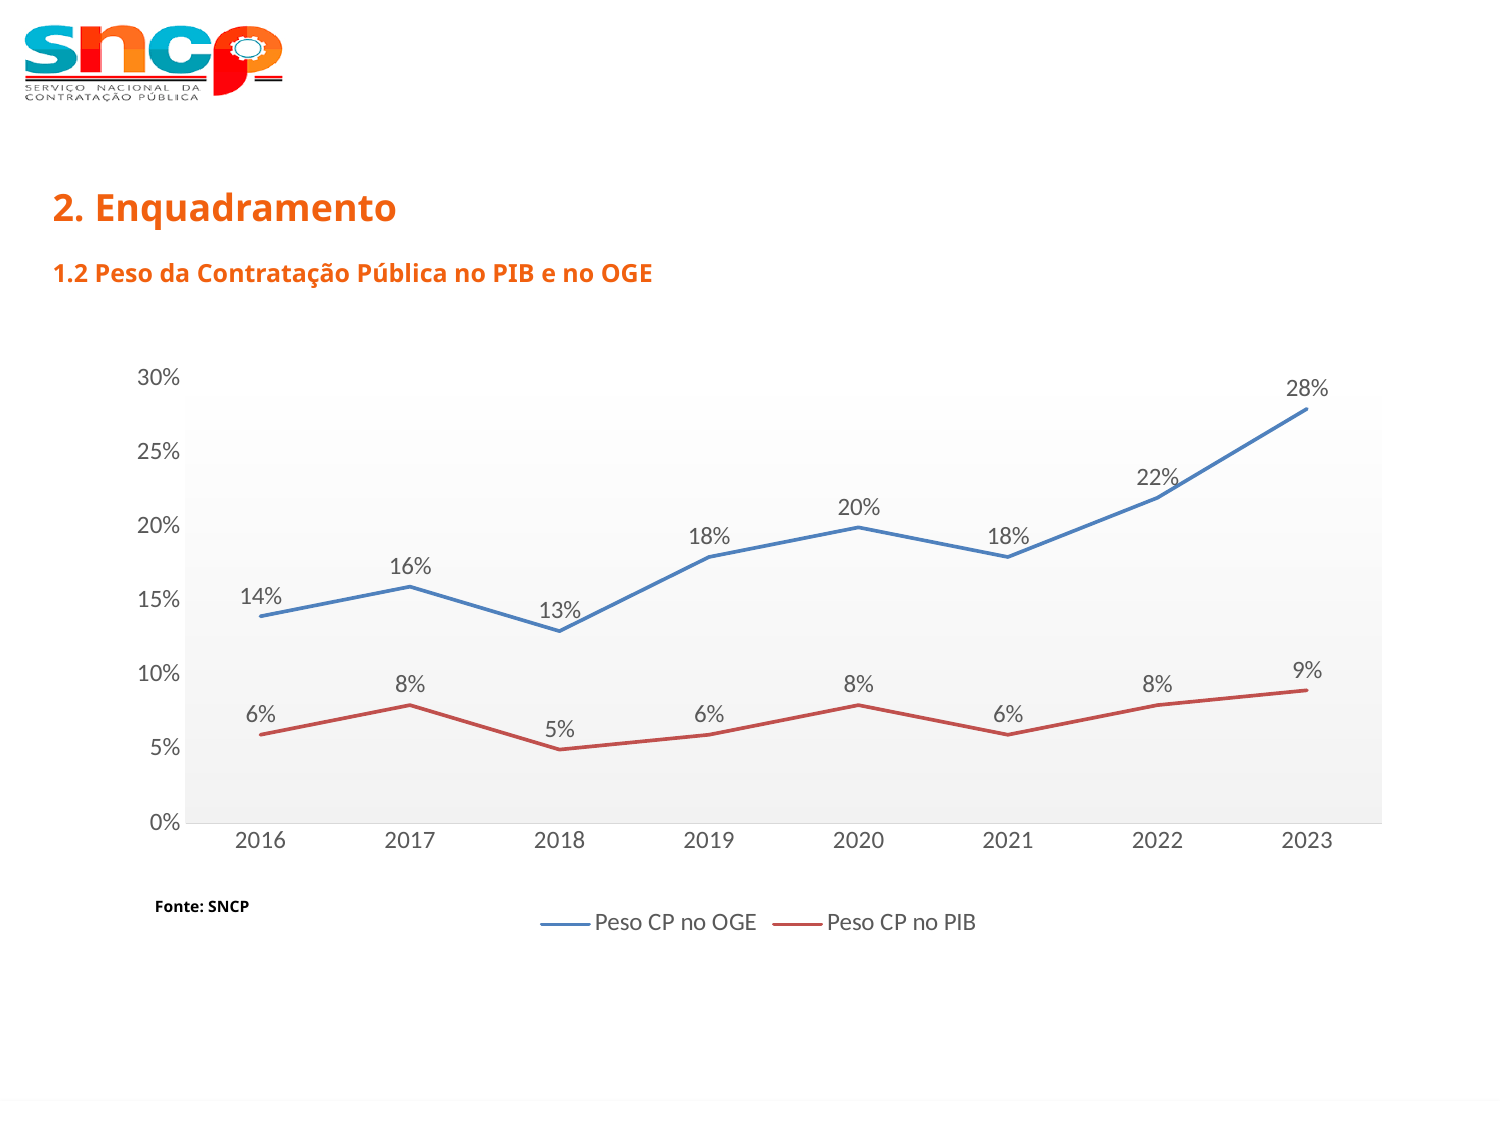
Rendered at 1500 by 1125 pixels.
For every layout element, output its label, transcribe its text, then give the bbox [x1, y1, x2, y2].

picture [3, 0, 300, 125]
text_box 2. Enquadramento [52, 182, 1437, 224]
text_box 1.2 Peso da Contratação Pública no PIB e no OGE [52, 253, 1457, 295]
chart [109, 322, 1409, 944]
